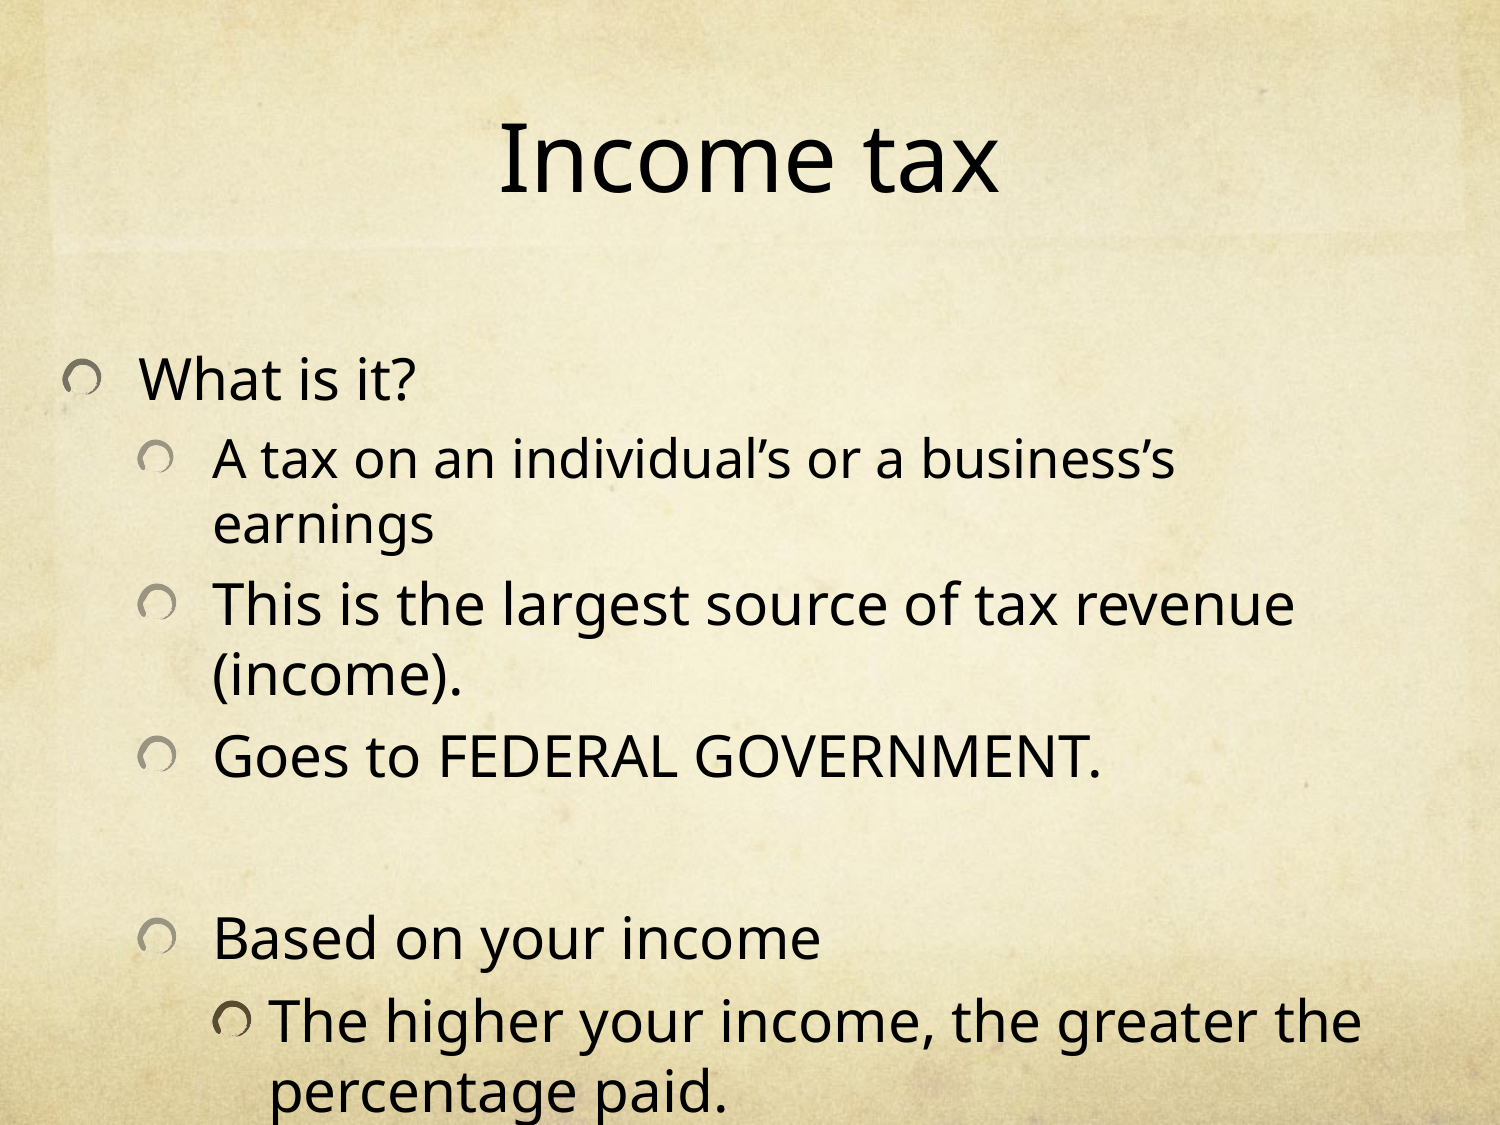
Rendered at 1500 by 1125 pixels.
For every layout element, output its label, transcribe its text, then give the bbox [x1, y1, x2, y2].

picture [0, 0, 1500, 1125]
list What is it? A tax on an individual’s or a business’s earnings This is the largest source of tax revenue (income). Goes to FEDERAL GOVERNMENT. Based on your income The higher your income, the greater the percentage paid. The largest amount taken out of your paycheck [47, 334, 1410, 983]
title Income tax [150, 82, 1350, 225]
